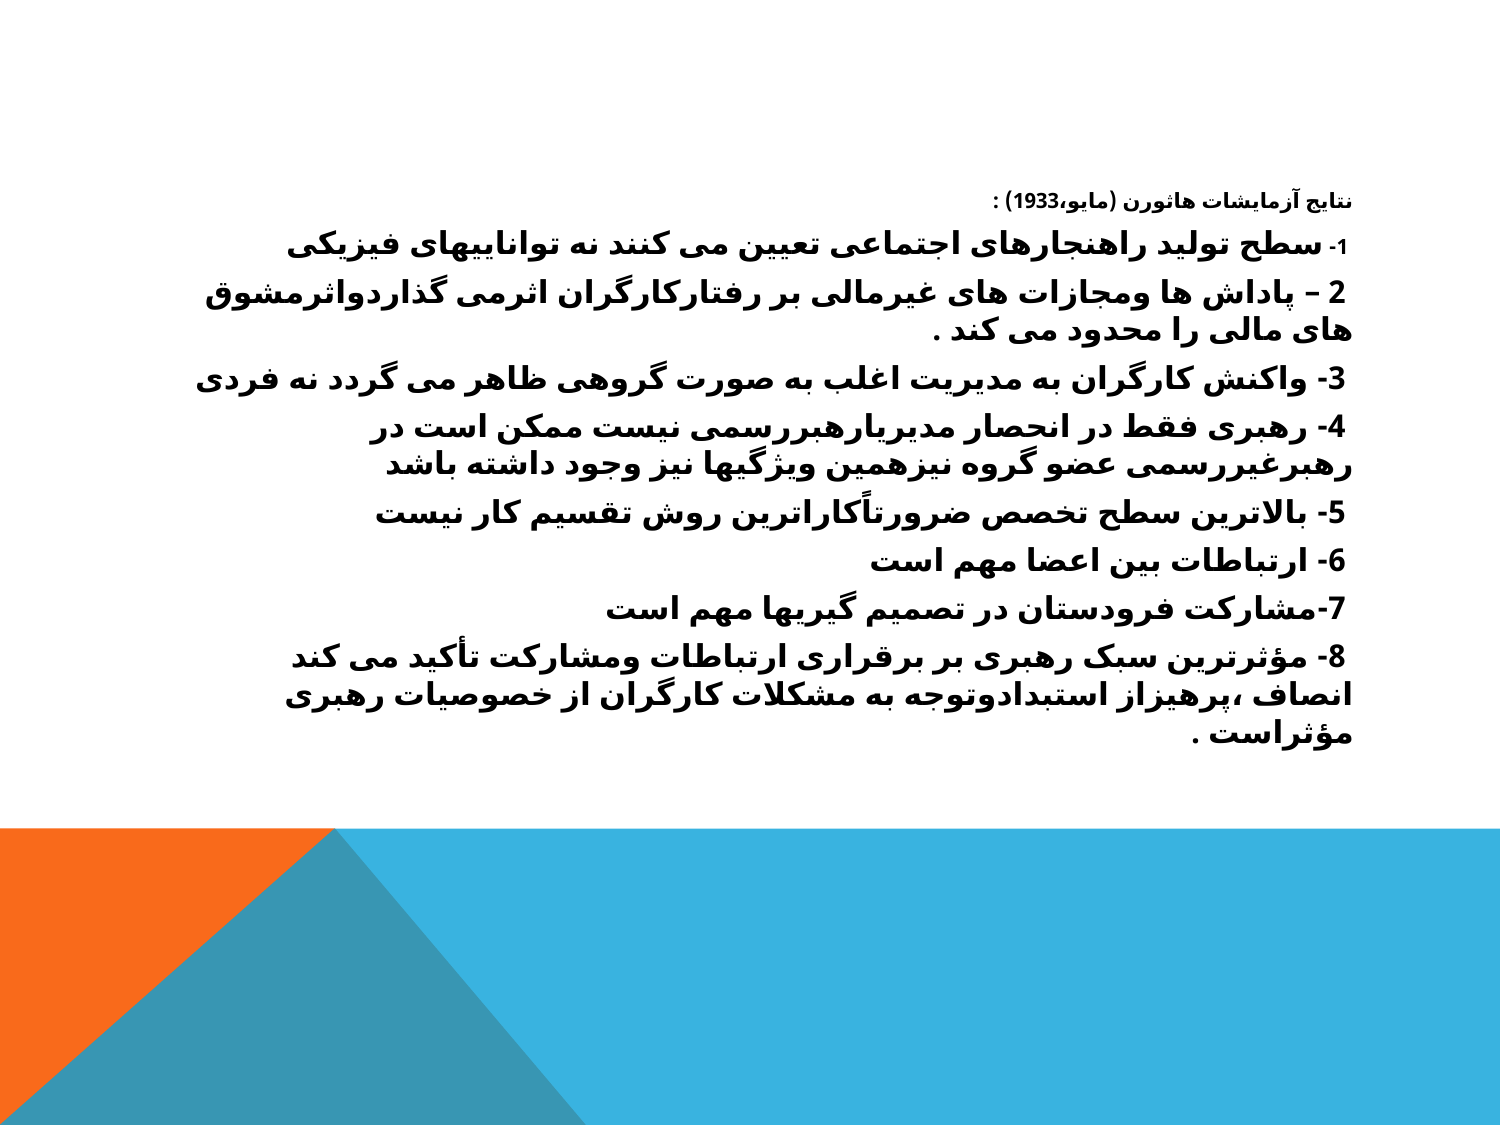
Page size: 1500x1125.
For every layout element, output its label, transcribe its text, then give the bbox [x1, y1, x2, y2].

list نتایج آزمایشات هاثورن (مایو،1933) : 1- سطح تولید راهنجارهای اجتماعی تعیین می کنند نه تواناییهای فیزیکی 2 – پاداش ها ومجازات های غیرمالی بر رفتارکارگران اثرمی گذاردواثرمشوق های مالی را محدود می کند . 3- واکنش کارگران به مدیریت اغلب به صورت گروهی ظاهر می گردد نه فردی 4- رهبری فقط در انحصار مدیریارهبررسمی نیست ممکن است در رهبرغیررسمی عضو گروه نیزهمین ویژگیها نیز وجود داشته باشد 5- بالاترین سطح تخصص ضرورتاًکاراترین روش تقسیم کار نیست 6- ارتباطات بین اعضا مهم است 7-مشارکت فرودستان در تصمیم گیریها مهم است 8- مؤثرترین سبک رهبری بر برقراری ارتباطات ومشارکت تأکید می کند انصاف ،پرهیزاز استبدادوتوجه به مشکلات کارگران از خصوصیات رهبری مؤثراست . [135, 180, 1369, 768]
